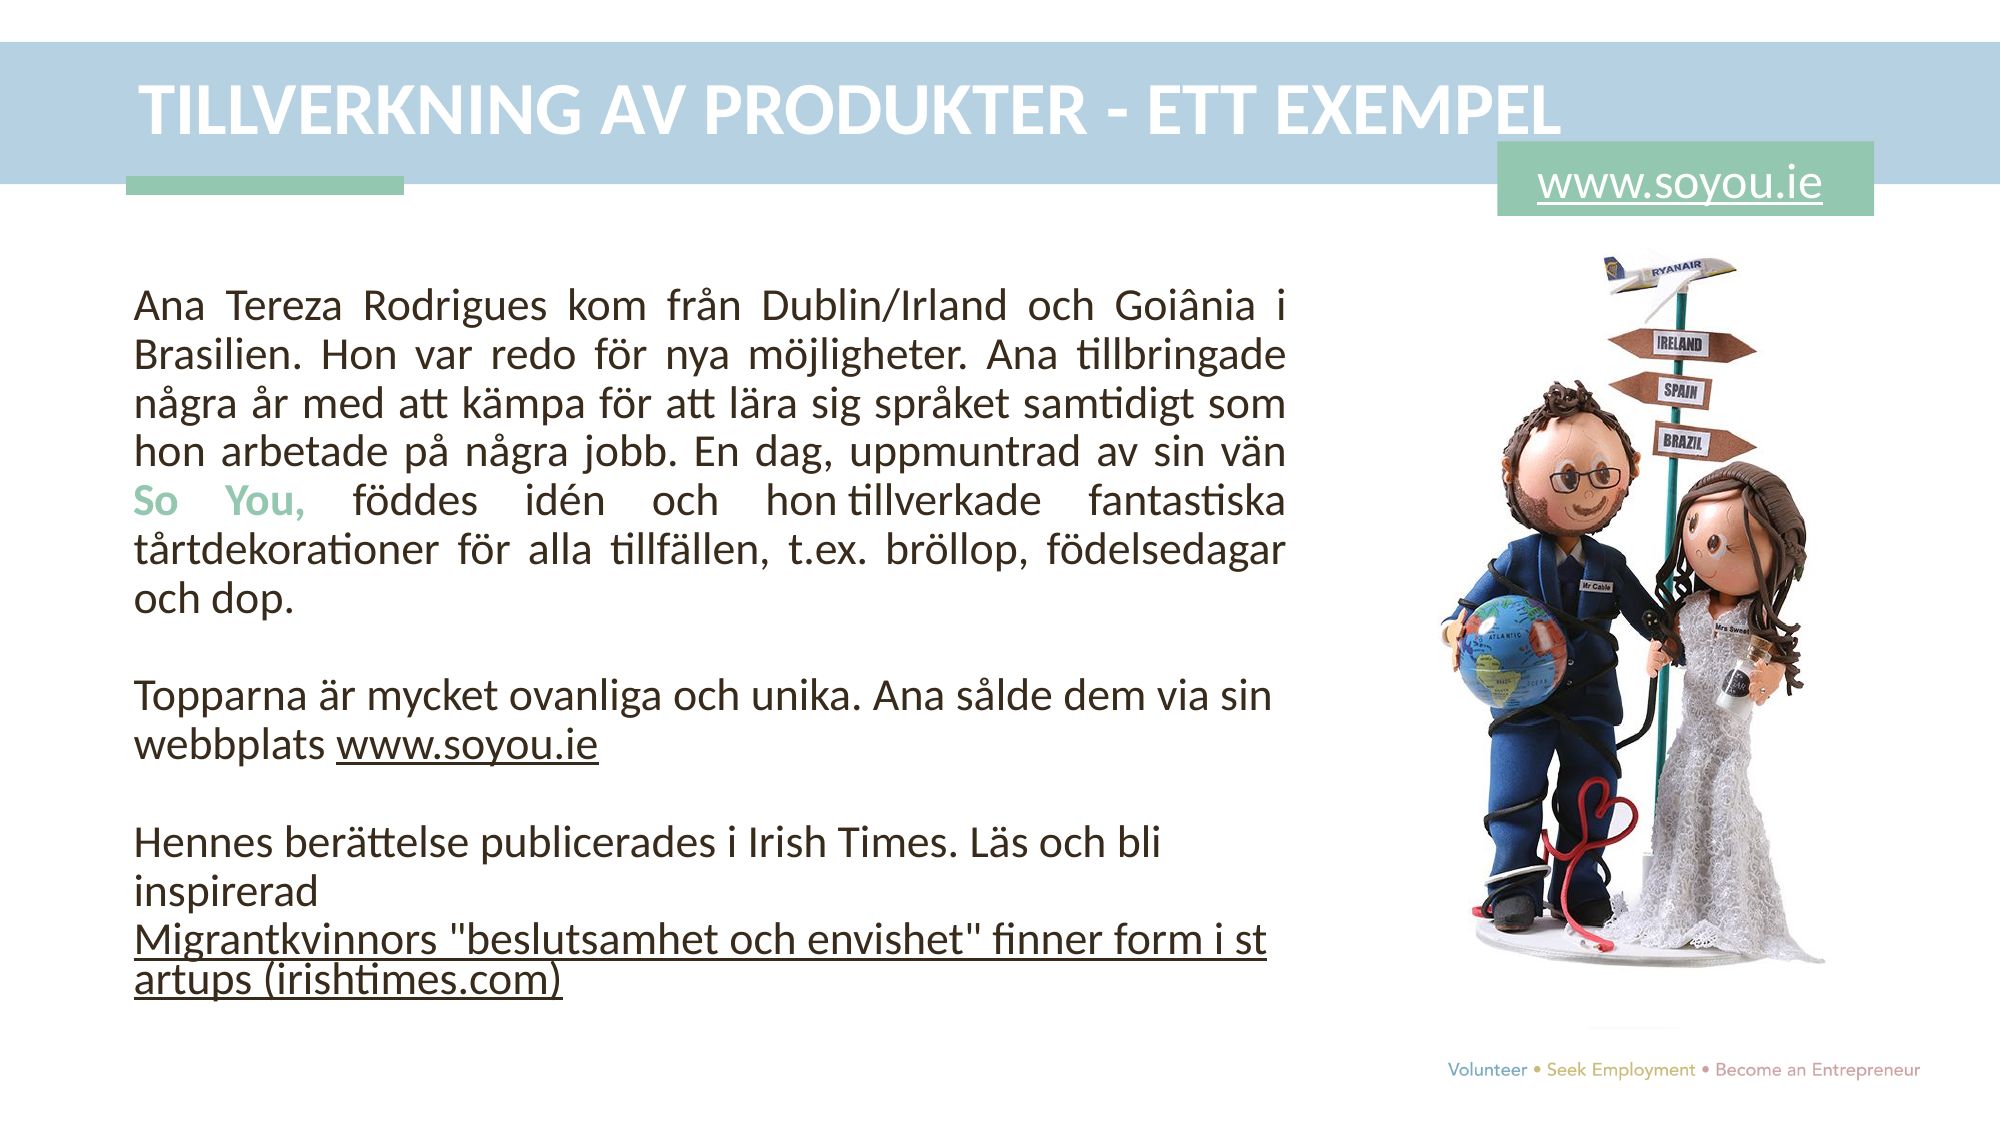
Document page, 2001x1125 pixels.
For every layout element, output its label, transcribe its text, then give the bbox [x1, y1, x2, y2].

list Ana Tereza Rodrigues kom från Dublin/Irland och Goiânia i Brasilien. Hon var redo för nya möjligheter. Ana tillbringade några år med att kämpa för att lära sig språket samtidigt som hon arbetade på några jobb. En dag, uppmuntrad av sin vän So You, föddes idén och hon tillverkade fantastiska tårtdekorationer för alla tillfällen, t.ex. bröllop, födelsedagar och dop. Topparna är mycket ovanliga och unika. Ana sålde dem via sin webbplats www.soyou.ie Hennes berättelse publicerades i Irish Times. Läs och bli inspirerad Migrantkvinnors "beslutsamhet och envishet" finner form i startups (irishtimes.com) [118, 273, 1302, 1040]
text_box www.soyou.ie [1497, 141, 1875, 216]
list TILLVERKNING AV PRODUKTER - ETT EXEMPEL [123, 51, 1913, 170]
picture [1418, 1046, 1971, 1103]
picture [1346, 221, 1915, 1029]
